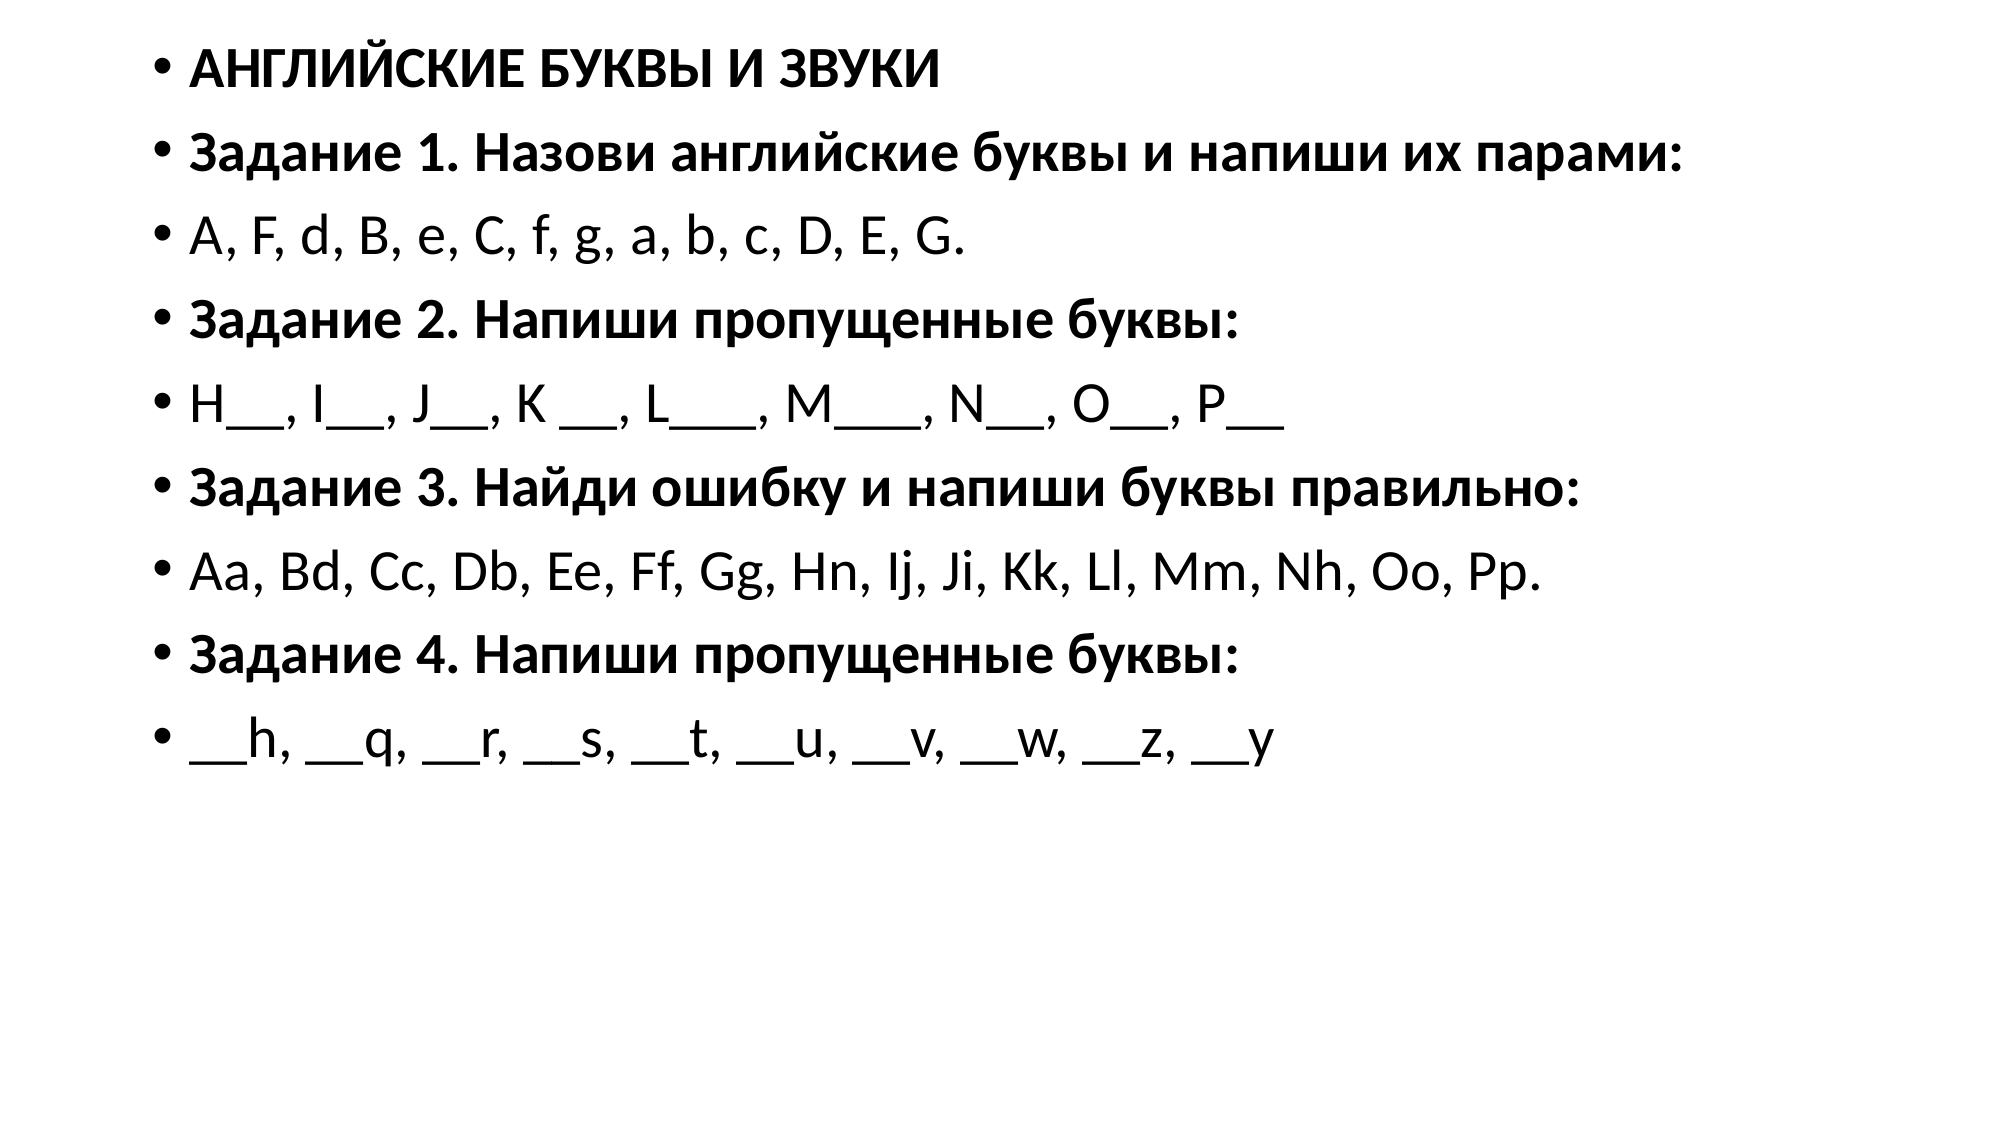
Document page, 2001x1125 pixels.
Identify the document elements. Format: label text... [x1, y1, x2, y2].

list АНГЛИЙСКИЕ БУКВЫ И ЗВУКИ Задание 1. Назови английские буквы и напиши их парами: A, F, d, B, e, C, f, g, a, b, с, D, E, G. Задание 2. Напиши пропущенные буквы: H__, I__, J__, K __, L___, M___, N__, O__, P__ Задание 3. Найди ошибку и напиши буквы правильно: Aa, Bd, Cc, Db, Ee, Ff, Gg, Hn, Ij, Ji, Kk, Ll, Mm, Nh, Oo, Pp. Задание 4. Напиши пропущенные буквы: __h, __q, __r, __s, __t, __u, __v, __w, __z, __y [137, 29, 1863, 1014]
